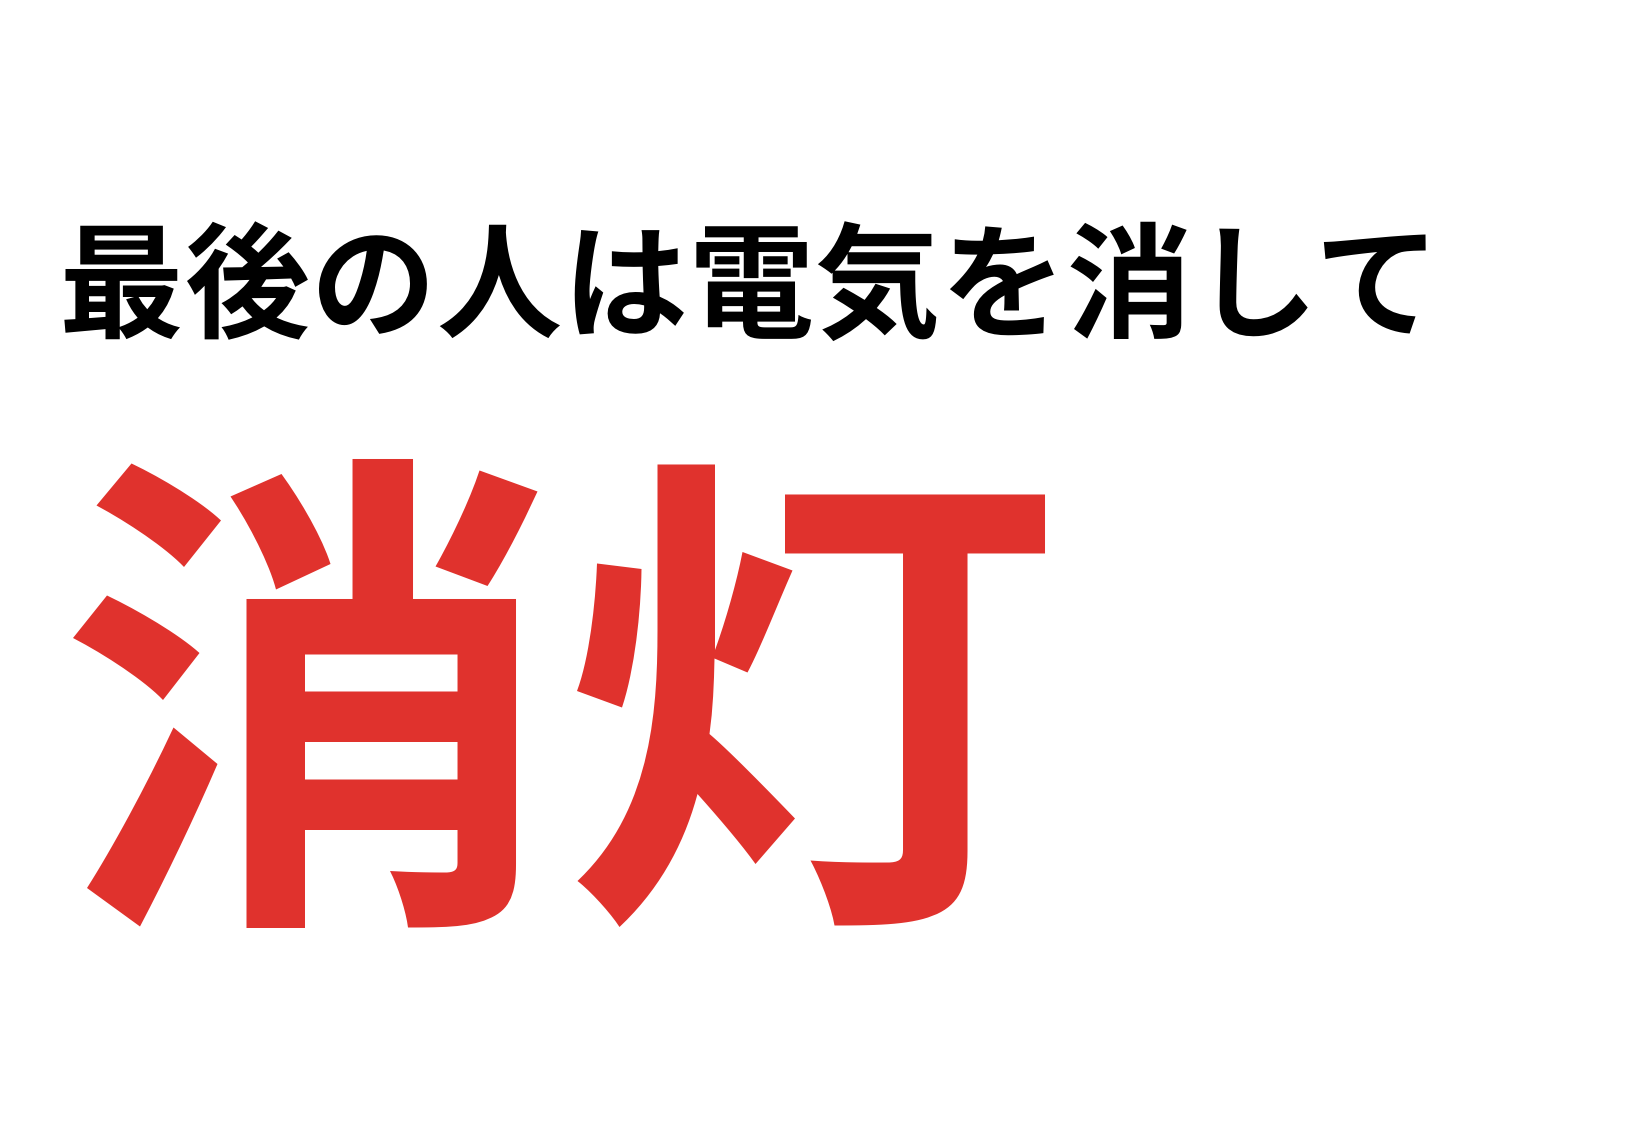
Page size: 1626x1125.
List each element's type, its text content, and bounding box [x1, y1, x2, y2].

text_box 消灯 [44, 377, 1581, 993]
text_box 最後の人は電気を消して [44, 196, 1581, 362]
